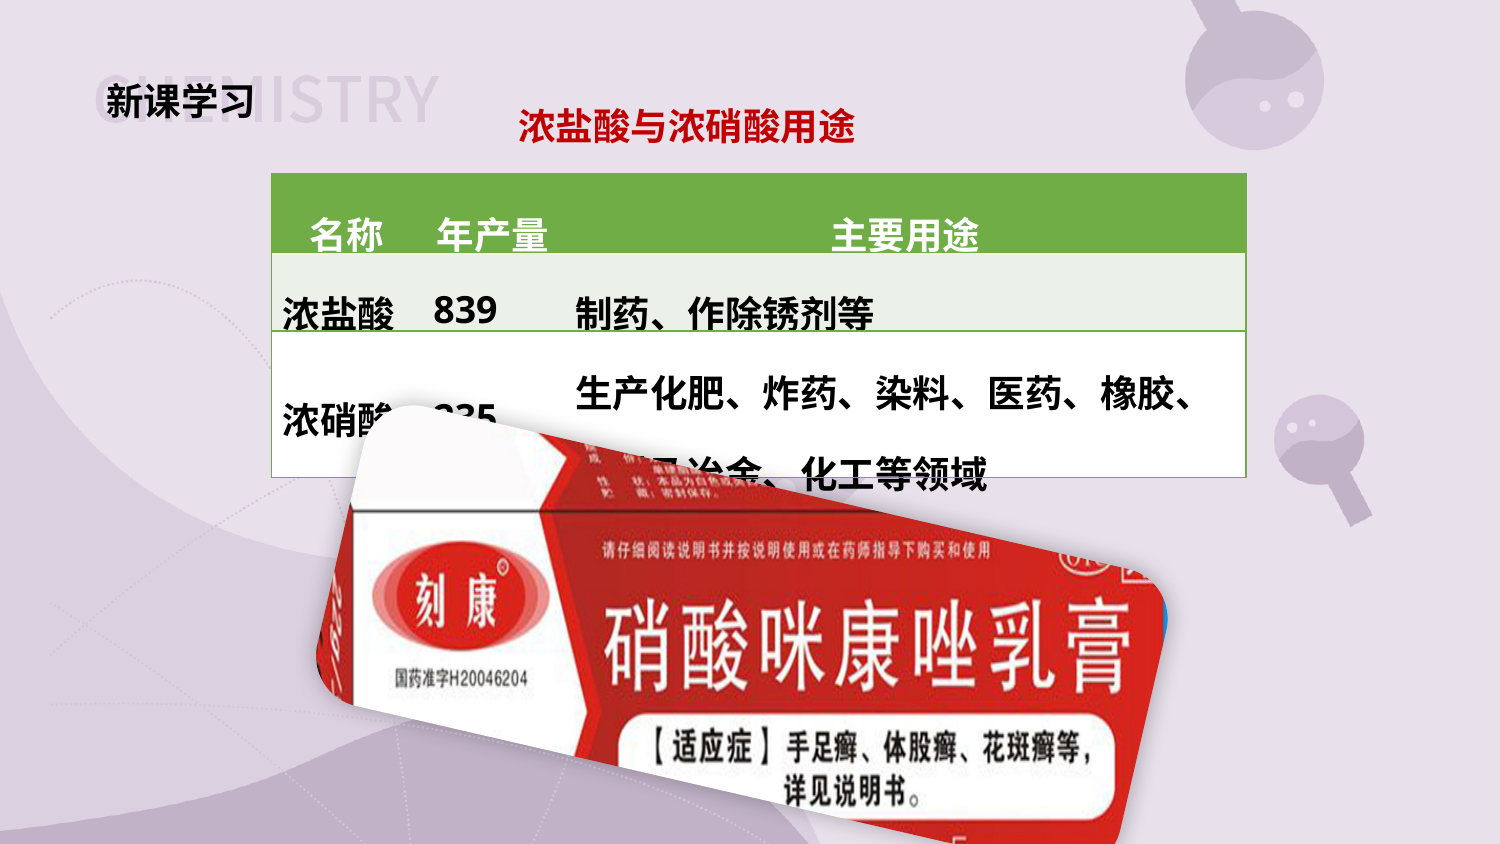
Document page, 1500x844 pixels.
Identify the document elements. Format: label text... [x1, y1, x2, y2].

table_cell 生产化肥、炸药、染料、医药、橡胶、塑料及冶金、化工等领域 [564, 332, 1245, 477]
table_cell 浓盐酸 [272, 253, 422, 330]
table_header 年产量 [422, 175, 564, 252]
table_cell 235 [422, 332, 564, 423]
picture [0, 0, 1500, 844]
table_header 主要用途 [564, 175, 1245, 252]
text_box 新课学习 [91, 71, 272, 131]
table_cell 制药、作除锈剂等 [564, 253, 1245, 330]
table_header 名称 [272, 175, 422, 252]
table_cell 浓硝酸 [272, 332, 422, 477]
text_box 浓盐酸与浓硝酸用途 [503, 95, 871, 155]
table_cell 839 [422, 253, 564, 330]
